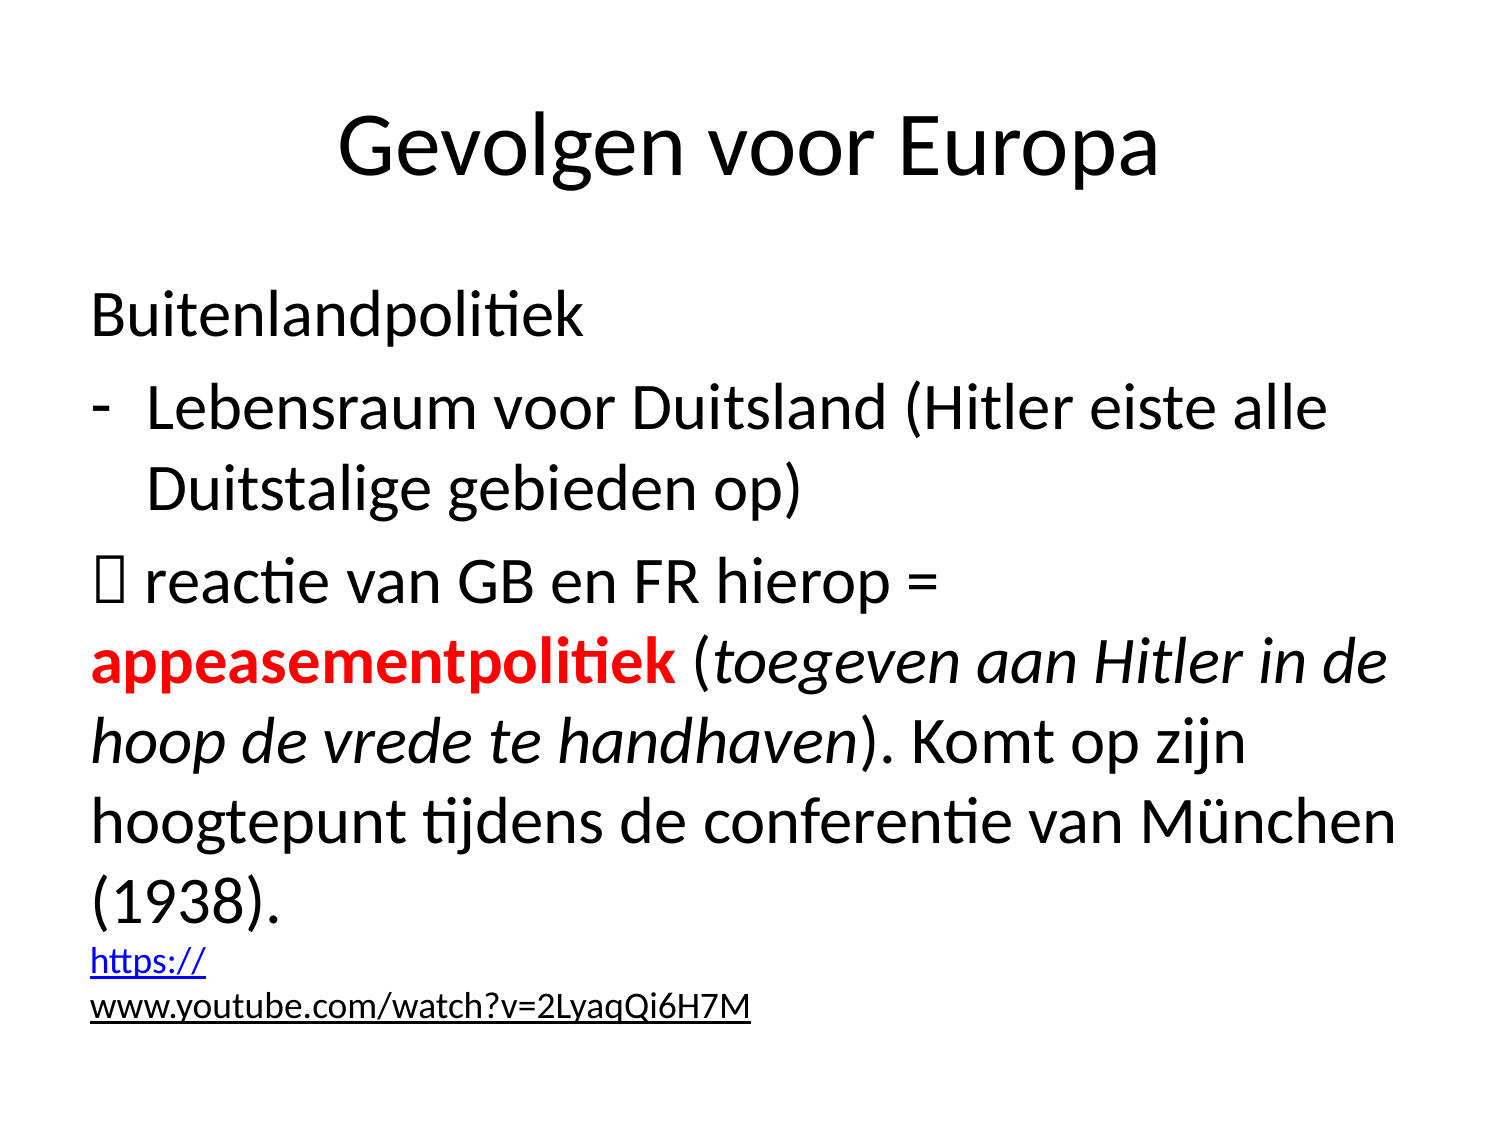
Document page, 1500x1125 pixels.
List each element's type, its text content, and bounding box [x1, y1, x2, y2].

title Gevolgen voor Europa [75, 45, 1425, 233]
list Buitenlandpolitiek Lebensraum voor Duitsland (Hitler eiste alle Duitstalige gebieden op)  reactie van GB en FR hierop = appeasementpolitiek (toegeven aan Hitler in de hoop de vrede te handhaven). Komt op zijn hoogtepunt tijdens de conferentie van München (1938). [75, 262, 1425, 1005]
text_box https://www.youtube.com/watch?v=2LyaqQi6H7M [74, 928, 825, 1034]
